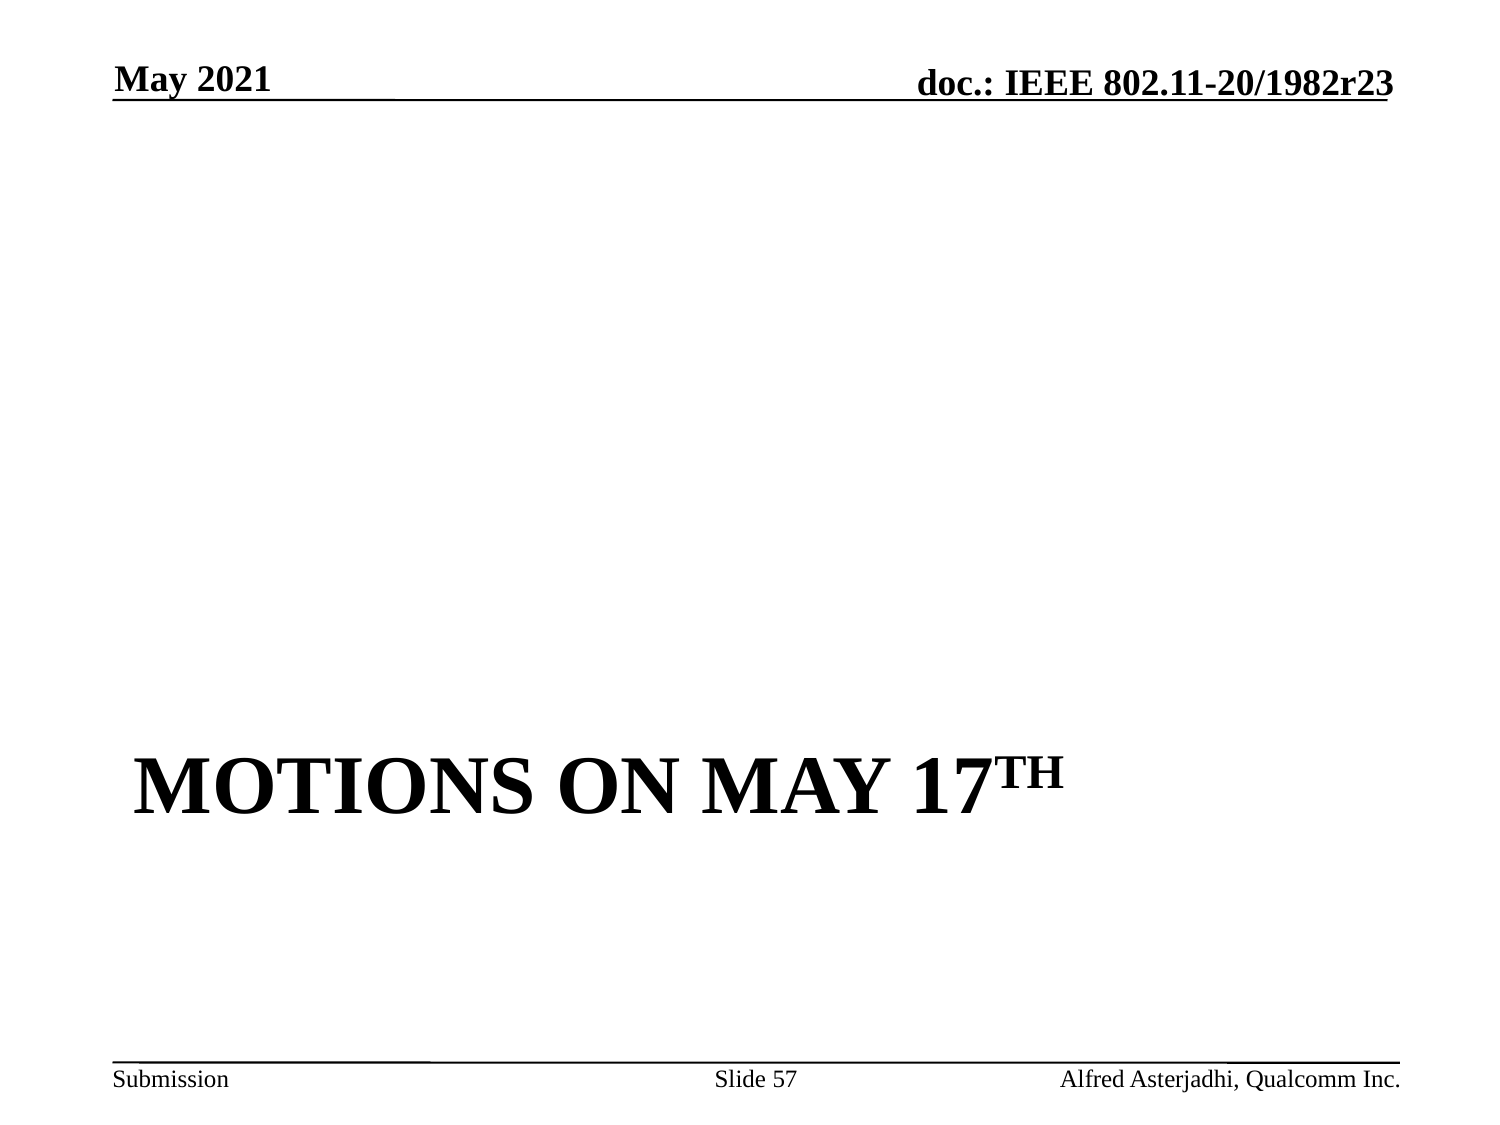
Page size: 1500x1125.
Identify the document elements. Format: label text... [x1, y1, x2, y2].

slide_number Slide 57 [712, 1061, 800, 1123]
title Motions on May 17th [118, 722, 1394, 947]
footer Alfred Asterjadhi, Qualcomm Inc. [878, 1061, 1402, 1093]
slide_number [114, 54, 423, 100]
